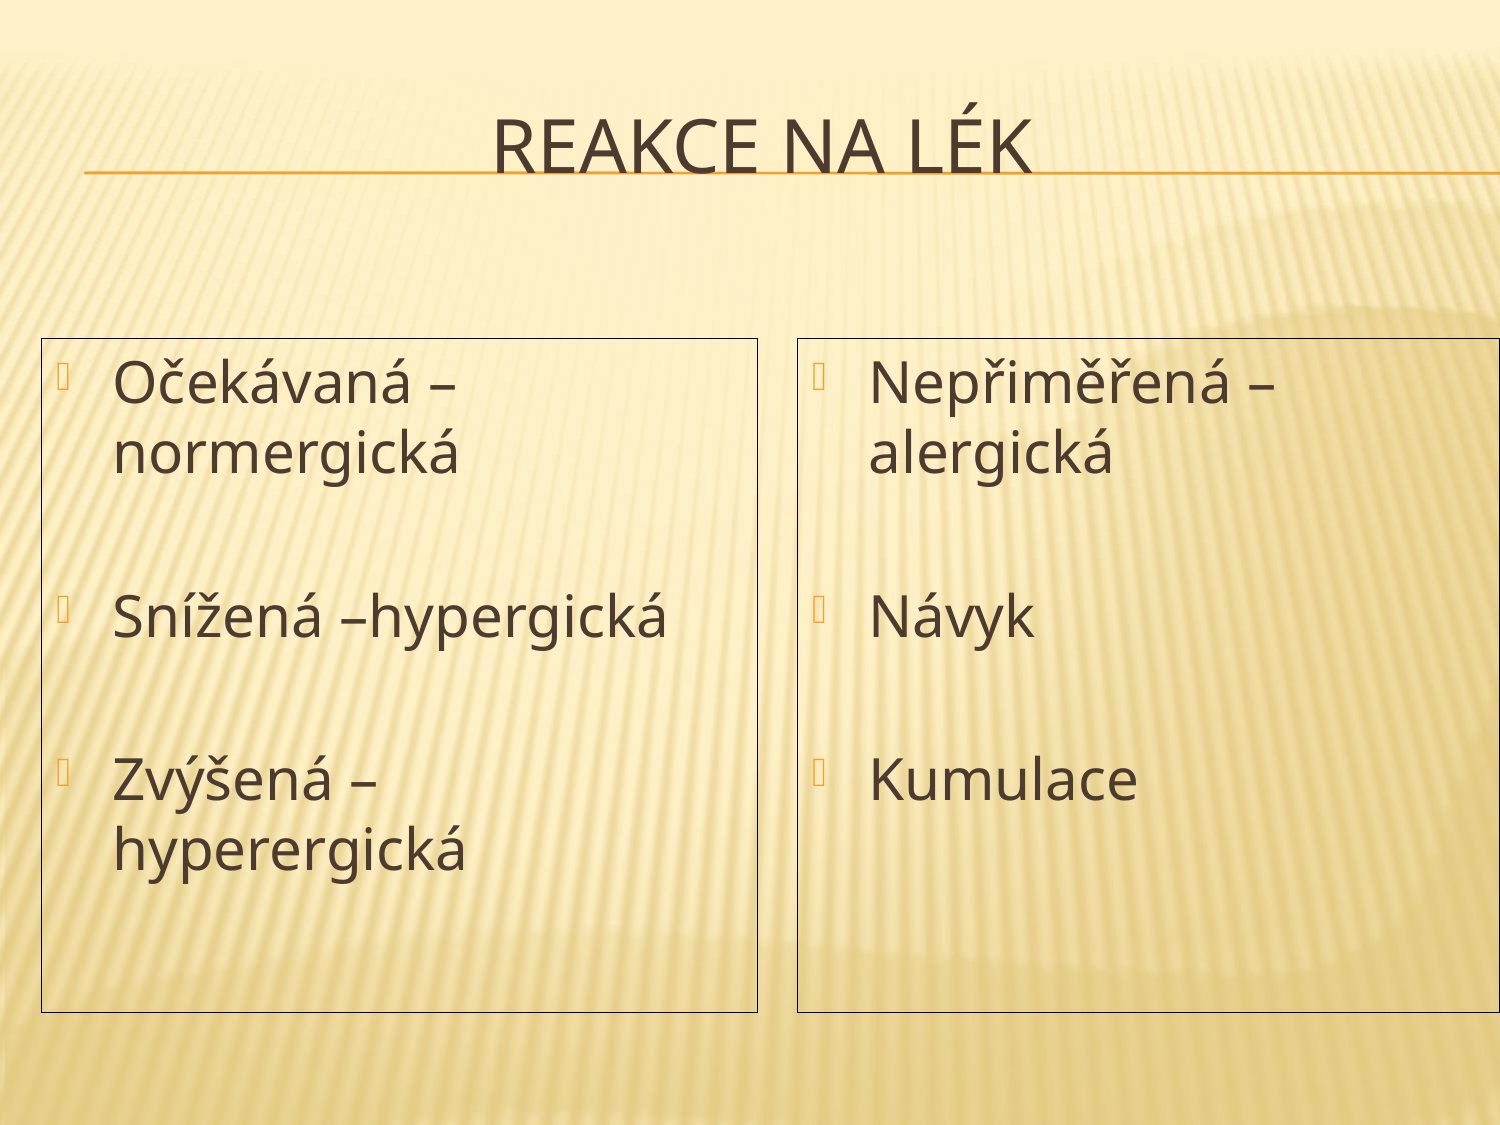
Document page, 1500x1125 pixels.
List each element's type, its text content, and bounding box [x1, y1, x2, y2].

picture [0, 0, 1500, 1125]
list Očekávaná – normergická Snížená –hypergická Zvýšená – hyperergická [41, 338, 758, 1013]
list Nepřiměřená – alergická Návyk Kumulace [797, 338, 1500, 1013]
title Reakce na lék [49, 75, 1475, 213]
